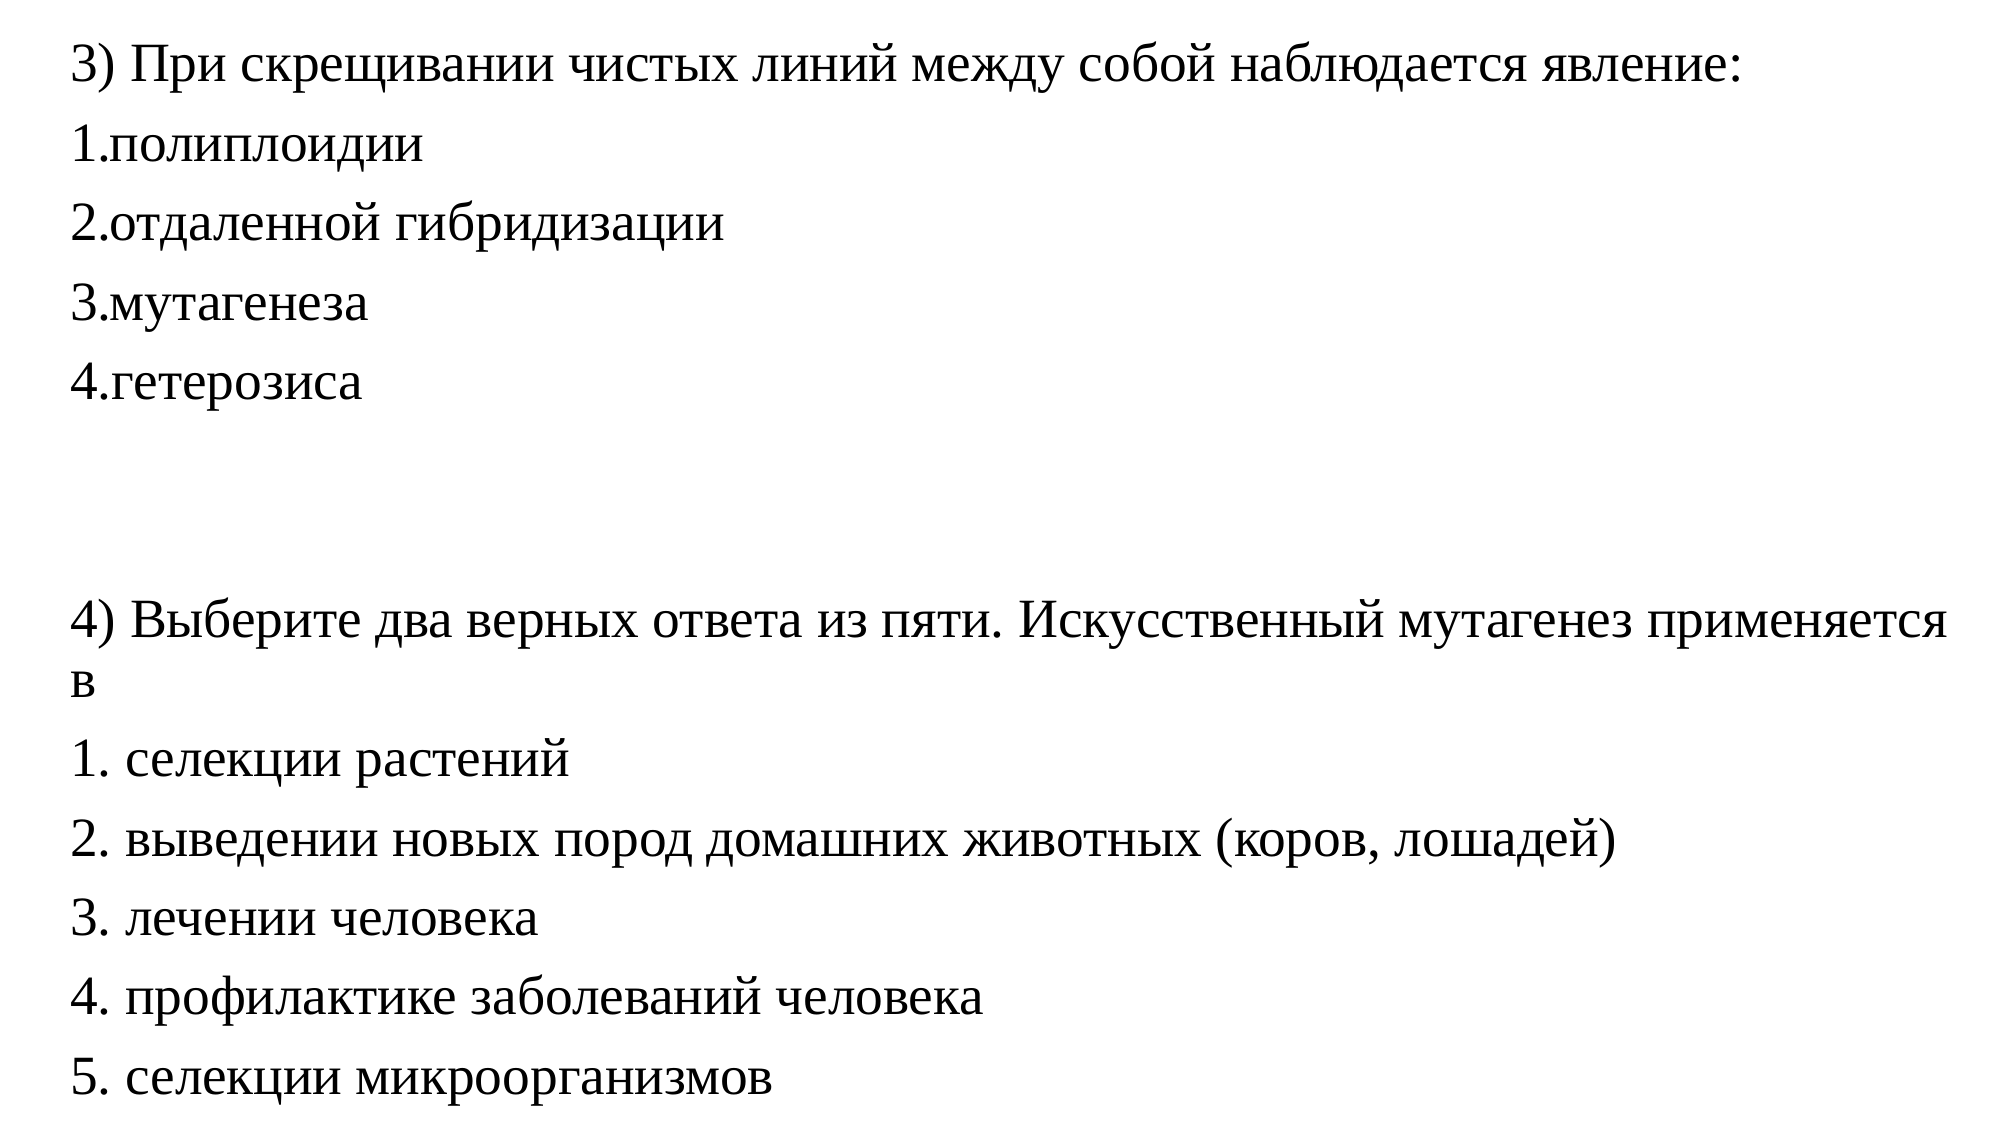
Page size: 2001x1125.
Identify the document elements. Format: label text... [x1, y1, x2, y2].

list 3) При скрещивании чистых линий между собой наблюдается явление: полиплоидии отдаленной гибридизации мутагенеза 4.гетерозиса 4) Выберите два верных ответа из пяти. Искусственный мутагенез применяется в 1. селекции растений 2. выведении новых пород домашних животных (коров, лошадей) 3. лечении человека 4. профилактике заболеваний человека 5. селекции микроорганизмов [55, 26, 2000, 1125]
